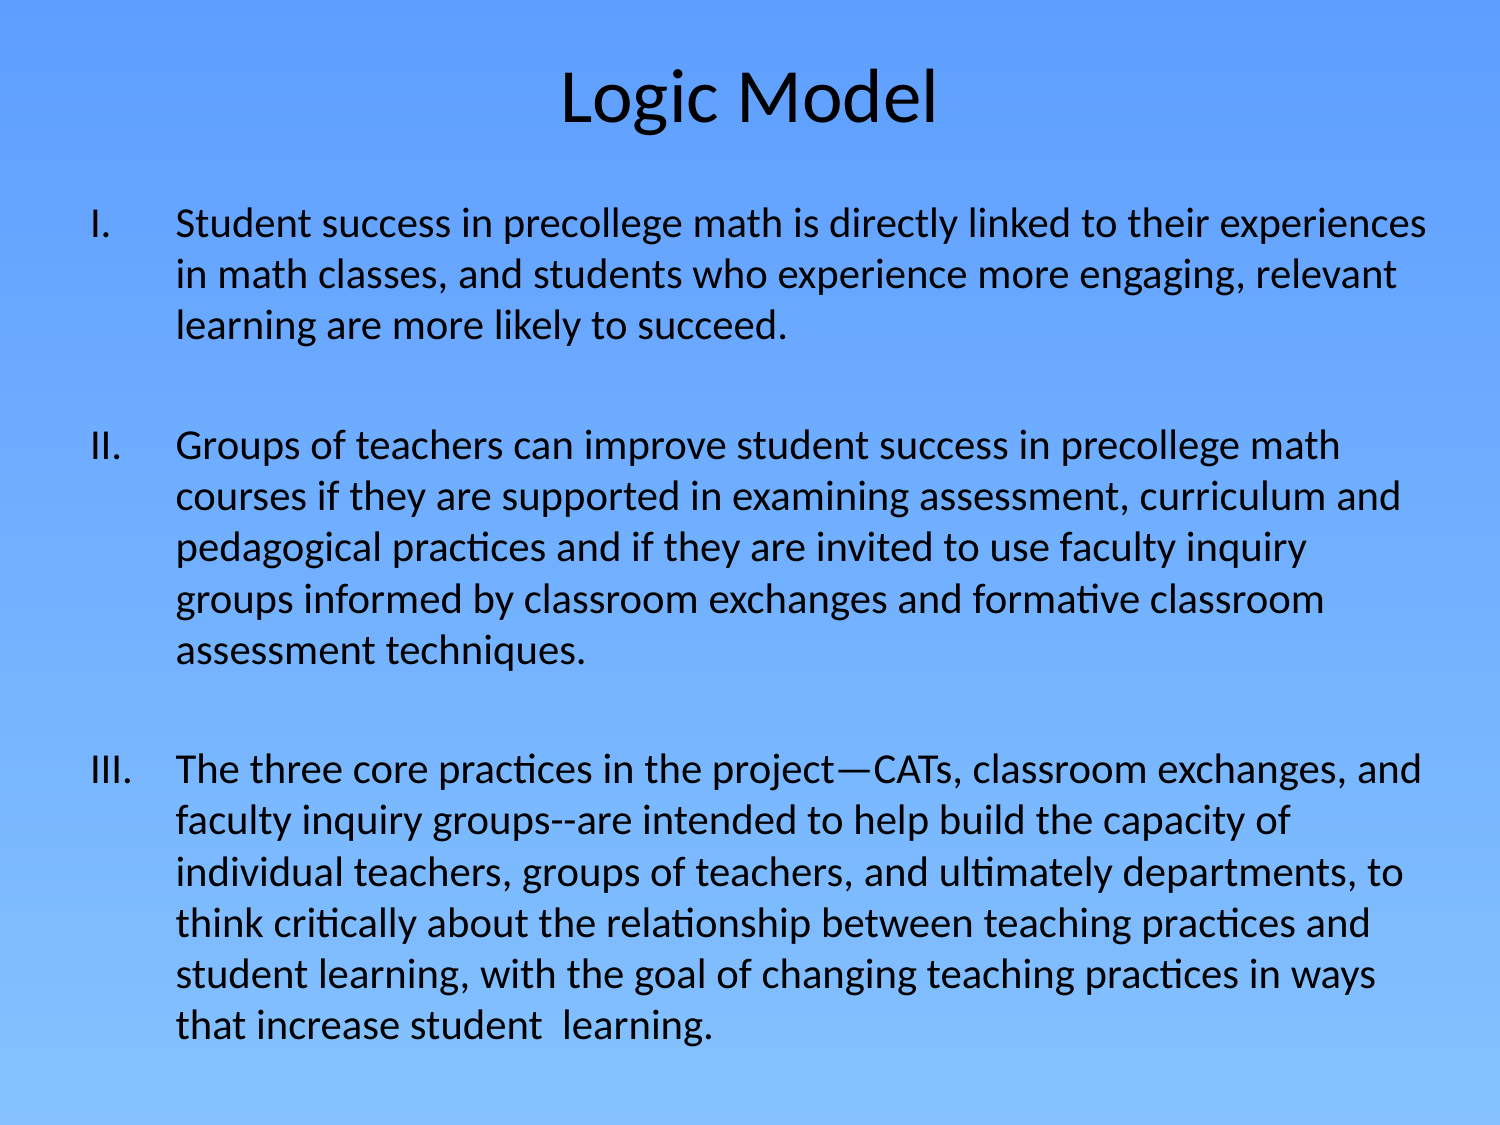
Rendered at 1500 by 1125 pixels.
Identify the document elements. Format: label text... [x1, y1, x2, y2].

title Logic Model [75, 37, 1425, 145]
list Student success in precollege math is directly linked to their experiences in math classes, and students who experience more engaging, relevant learning are more likely to succeed. Groups of teachers can improve student success in precollege math courses if they are supported in examining assessment, curriculum and pedagogical practices and if they are invited to use faculty inquiry groups informed by classroom exchanges and formative classroom assessment techniques. The three core practices in the project—CATs, classroom exchanges, and faculty inquiry groups--are intended to help build the capacity of individual teachers, groups of teachers, and ultimately departments, to think critically about the relationship between teaching practices and student learning, with the goal of changing teaching practices in ways that increase student learning. [75, 187, 1450, 1063]
